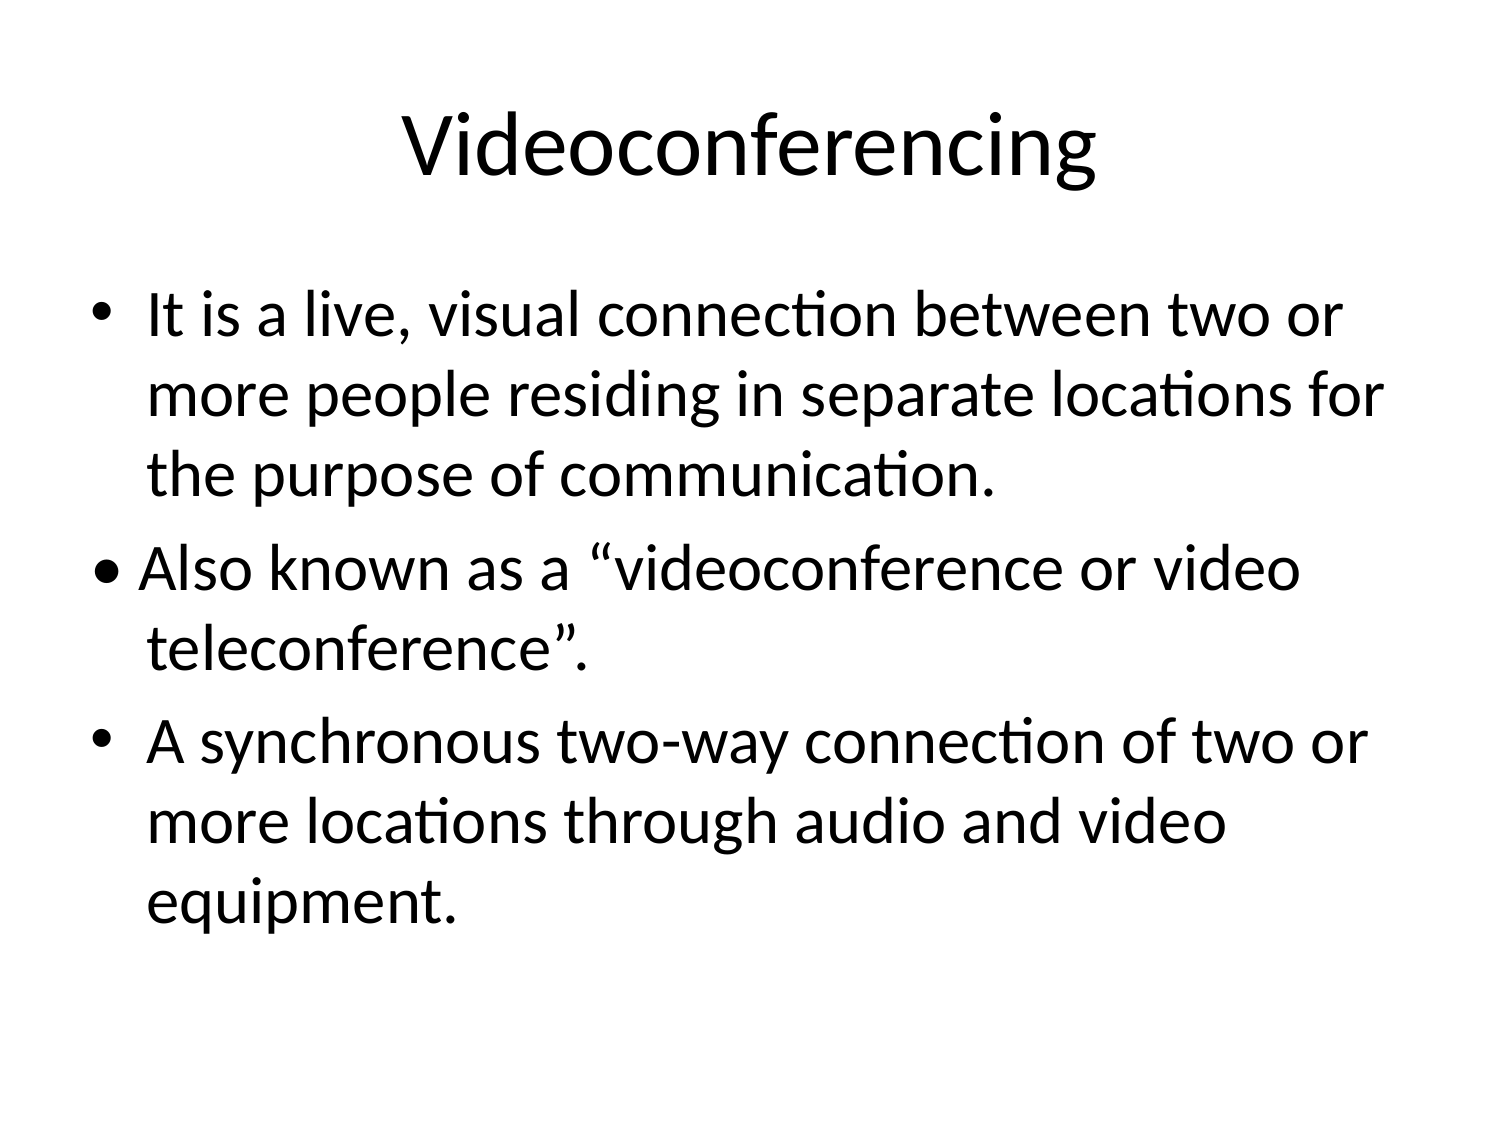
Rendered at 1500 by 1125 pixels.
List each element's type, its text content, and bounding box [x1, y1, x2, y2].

list It is a live, visual connection between two or more people residing in separate locations for the purpose of communication. • Also known as a “videoconference or video teleconference”. A synchronous two-way connection of two or more locations through audio and video equipment. [75, 262, 1425, 1005]
title Videoconferencing [75, 45, 1425, 233]
